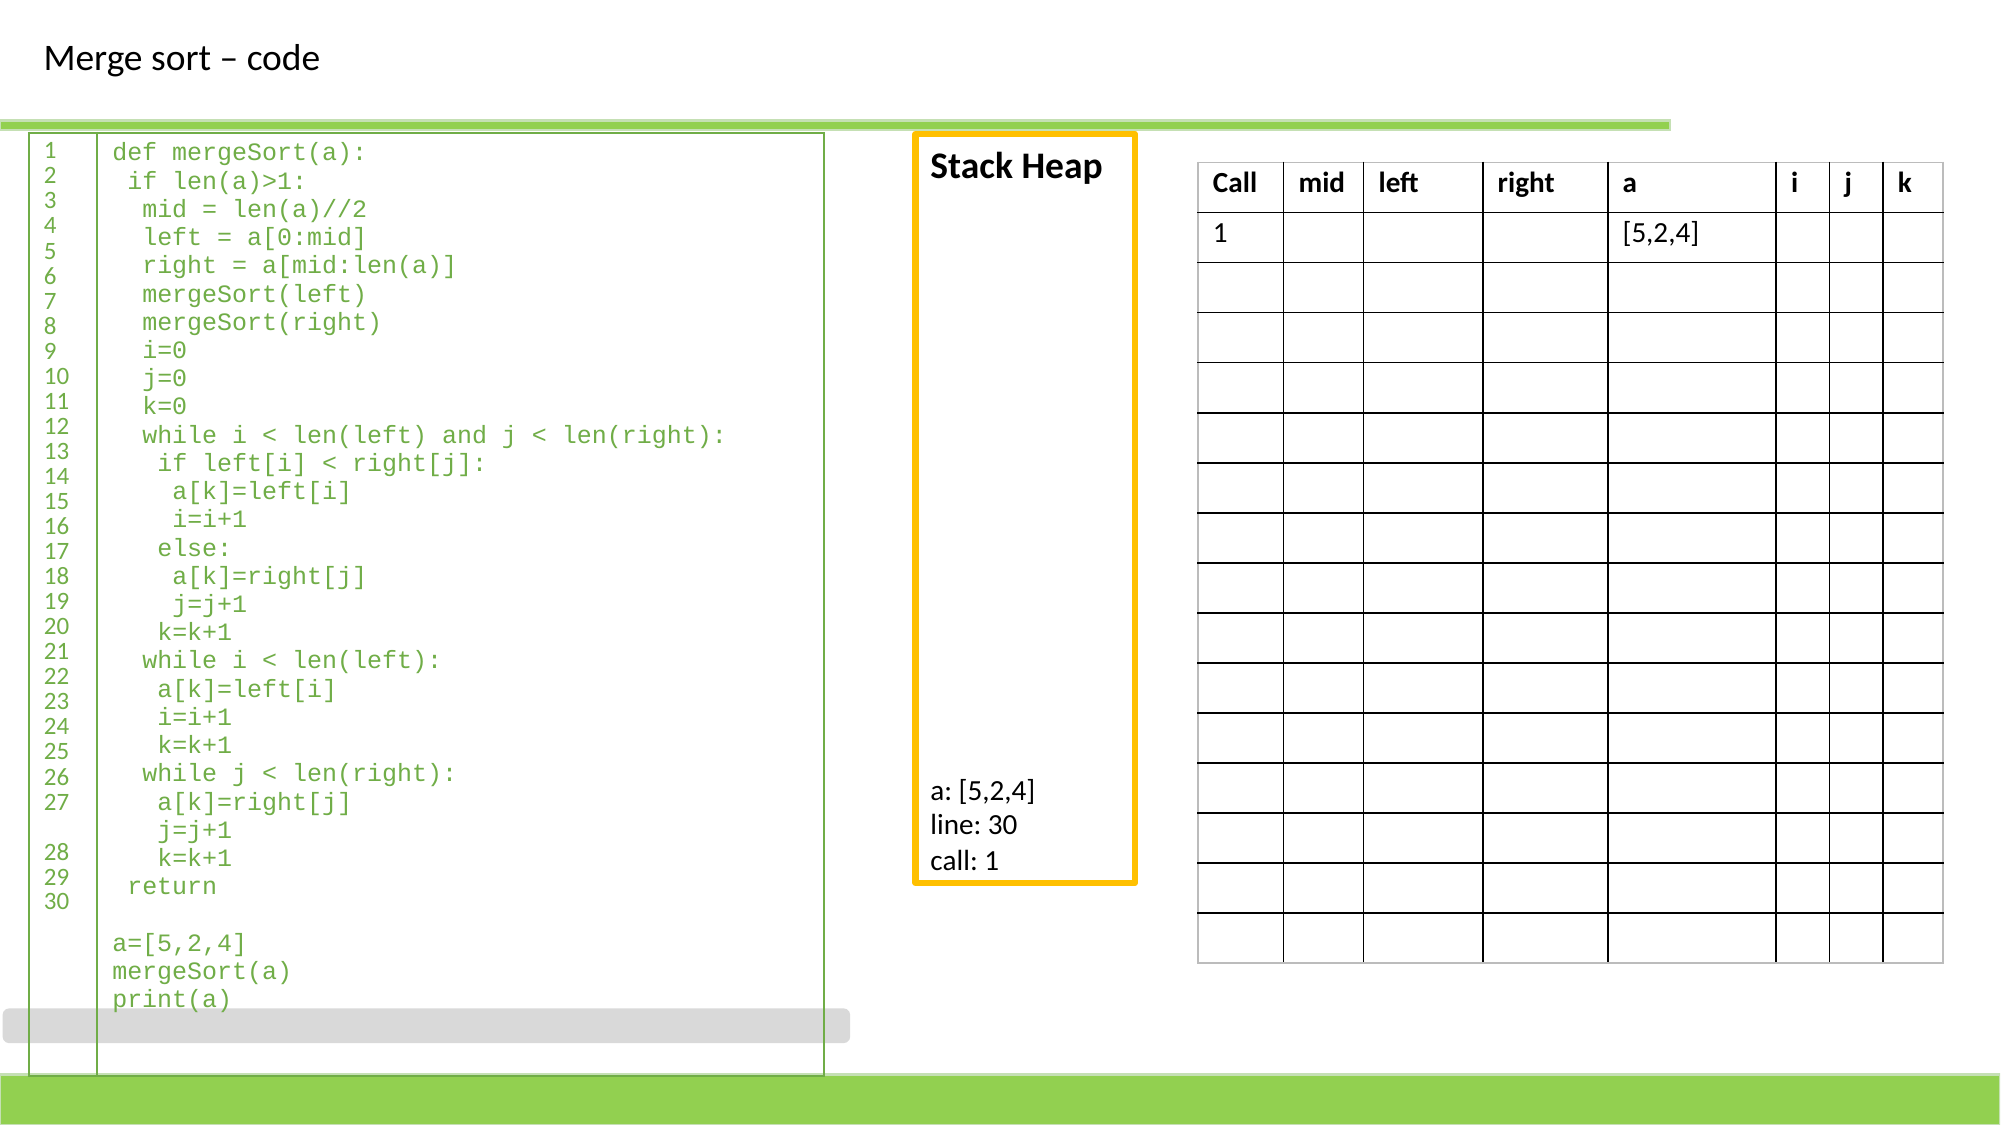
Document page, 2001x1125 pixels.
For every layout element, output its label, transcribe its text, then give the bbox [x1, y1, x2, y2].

table_cell [1364, 814, 1482, 862]
table_cell [1364, 664, 1482, 712]
table_cell [1199, 564, 1283, 612]
table_cell [1199, 514, 1283, 562]
table_cell [1484, 764, 1607, 812]
table_cell [1777, 764, 1829, 812]
text_box Merge sort – code [28, 25, 1072, 86]
table_cell [1830, 914, 1882, 962]
table_cell [1284, 764, 1363, 812]
table_cell [1484, 464, 1607, 512]
table_cell [1484, 363, 1607, 412]
table_cell [1830, 414, 1882, 462]
table_cell [1484, 313, 1607, 362]
table_cell [1777, 263, 1829, 312]
table_cell [1830, 263, 1882, 312]
table_cell [1484, 714, 1607, 762]
table_cell [1364, 714, 1482, 762]
table_cell [1364, 363, 1482, 412]
table_cell [1830, 664, 1882, 712]
table_header 1 2 3 4 5 6 7 8 9 10 11 12 13 14 15 16 17 18 19 20 21 22 23 24 25 26 27 28 29 30 [30, 134, 96, 1075]
table_cell [1777, 714, 1829, 762]
table_cell [1884, 363, 1942, 412]
text_box [2, 1008, 28, 1044]
table_cell [1884, 313, 1942, 362]
table_cell [1830, 864, 1882, 912]
table_cell [1484, 864, 1607, 912]
table_cell [1199, 313, 1283, 362]
table_cell [1199, 614, 1283, 662]
table_cell [5,2,4] [1609, 213, 1775, 262]
table_cell [1609, 914, 1775, 962]
table_cell [1364, 313, 1482, 362]
table_cell [1199, 363, 1283, 412]
table_cell [1364, 764, 1482, 812]
table_header j [1830, 163, 1882, 212]
table_cell [1199, 814, 1283, 862]
table_cell [1199, 464, 1283, 512]
table_cell [1284, 414, 1363, 462]
table_cell [1364, 864, 1482, 912]
table_cell [1884, 914, 1942, 962]
table_cell [1284, 614, 1363, 662]
table_cell [1484, 213, 1607, 262]
table_cell [1609, 764, 1775, 812]
table_cell [1884, 814, 1942, 862]
table_cell [1609, 564, 1775, 612]
table_cell [1609, 363, 1775, 412]
table_cell [1609, 414, 1775, 462]
table_cell [1284, 313, 1363, 362]
table_cell [1364, 614, 1482, 662]
table_cell [1884, 414, 1942, 462]
table_cell [1777, 864, 1829, 912]
table_cell [1884, 263, 1942, 312]
table_cell [1884, 514, 1942, 562]
table_cell [1609, 263, 1775, 312]
table_cell [1884, 864, 1942, 912]
table_cell [1364, 263, 1482, 312]
table_cell [1777, 614, 1829, 662]
table_header k [1884, 163, 1942, 212]
table_cell [1199, 714, 1283, 762]
table_cell [1199, 664, 1283, 712]
table_cell [1830, 464, 1882, 512]
table_header i [1777, 163, 1829, 212]
table_cell [1777, 914, 1829, 962]
table_header a [1609, 163, 1775, 212]
table_cell [1830, 514, 1882, 562]
table_cell [1884, 213, 1942, 262]
table_cell [1199, 914, 1283, 962]
table_cell [1609, 464, 1775, 512]
table_cell [1284, 263, 1363, 312]
table_cell [1199, 414, 1283, 462]
table_cell [1484, 263, 1607, 312]
table_cell [1777, 664, 1829, 712]
table_header def mergeSort(a): if len(a)>1: mid = len(a)//2 left = a[0:mid] right = a[mid:len(a)] mergeSort(left) mergeSort(right) i=0 j=0 k=0 while i < len(left) and j < len(right): if left[i] < right[j]: a[k]=left[i] i=i+1 else: a[k]=right[j] j=j+1 k=k+1 while i < len(left): a[k]=left[i] i=i+1 k=k+1 while j < len(right): a[k]=right[j] j=j+1 k=k+1 return a=[5,2,4] mergeSort(a) print(a) [98, 134, 823, 1075]
table_cell [1884, 614, 1942, 662]
table_cell [1484, 814, 1607, 862]
table_cell [1884, 714, 1942, 762]
text_box Stack Heap a: [5,2,4] line: 30 call: 1 [915, 133, 1135, 884]
table_cell [1364, 914, 1482, 962]
table_cell [1830, 764, 1882, 812]
table_cell [1364, 213, 1482, 262]
table_cell [1609, 864, 1775, 912]
table_cell [1284, 514, 1363, 562]
table_cell [1884, 764, 1942, 812]
table_cell [1284, 363, 1363, 412]
table_cell 1 [1199, 213, 1283, 262]
table_cell [1199, 263, 1283, 312]
table_cell [1364, 564, 1482, 612]
table_cell [1284, 914, 1363, 962]
table_cell [1830, 814, 1882, 862]
table_cell [1199, 764, 1283, 812]
table_cell [1284, 814, 1363, 862]
table_cell [1830, 313, 1882, 362]
table_cell [1884, 464, 1942, 512]
table_cell [1777, 514, 1829, 562]
table_cell [1364, 514, 1482, 562]
table_cell [1199, 864, 1283, 912]
table_header mid [1284, 163, 1363, 212]
table_cell [1777, 313, 1829, 362]
table_cell [1284, 664, 1363, 712]
table_cell [1777, 363, 1829, 412]
table_cell [1830, 714, 1882, 762]
table_cell [1830, 363, 1882, 412]
table_cell [1609, 514, 1775, 562]
table_cell [1609, 714, 1775, 762]
table_cell [1284, 464, 1363, 512]
table_cell [1484, 914, 1607, 962]
table_cell [1609, 664, 1775, 712]
table_cell [1484, 614, 1607, 662]
table_cell [1830, 614, 1882, 662]
table_cell [1284, 714, 1363, 762]
table_cell [1284, 564, 1363, 612]
text_box [825, 1008, 851, 1044]
table_cell [1484, 514, 1607, 562]
table_cell [1484, 564, 1607, 612]
table_cell [1364, 464, 1482, 512]
table_cell [1284, 213, 1363, 262]
table_cell [1777, 464, 1829, 512]
table_header right [1484, 163, 1607, 212]
table_cell [1364, 414, 1482, 462]
table_cell [1777, 814, 1829, 862]
table_cell [1830, 213, 1882, 262]
table_cell [1609, 814, 1775, 862]
table_cell [1609, 614, 1775, 662]
table_header left [1364, 163, 1482, 212]
table_cell [1830, 564, 1882, 612]
table_cell [1484, 414, 1607, 462]
table_cell [1777, 564, 1829, 612]
table_header Call [1199, 163, 1283, 212]
table_cell [1884, 664, 1942, 712]
table_cell [1484, 664, 1607, 712]
table_cell [1284, 864, 1363, 912]
table_cell [1609, 313, 1775, 362]
table_cell [1884, 564, 1942, 612]
table_cell [1777, 213, 1829, 262]
table_cell [1777, 414, 1829, 462]
